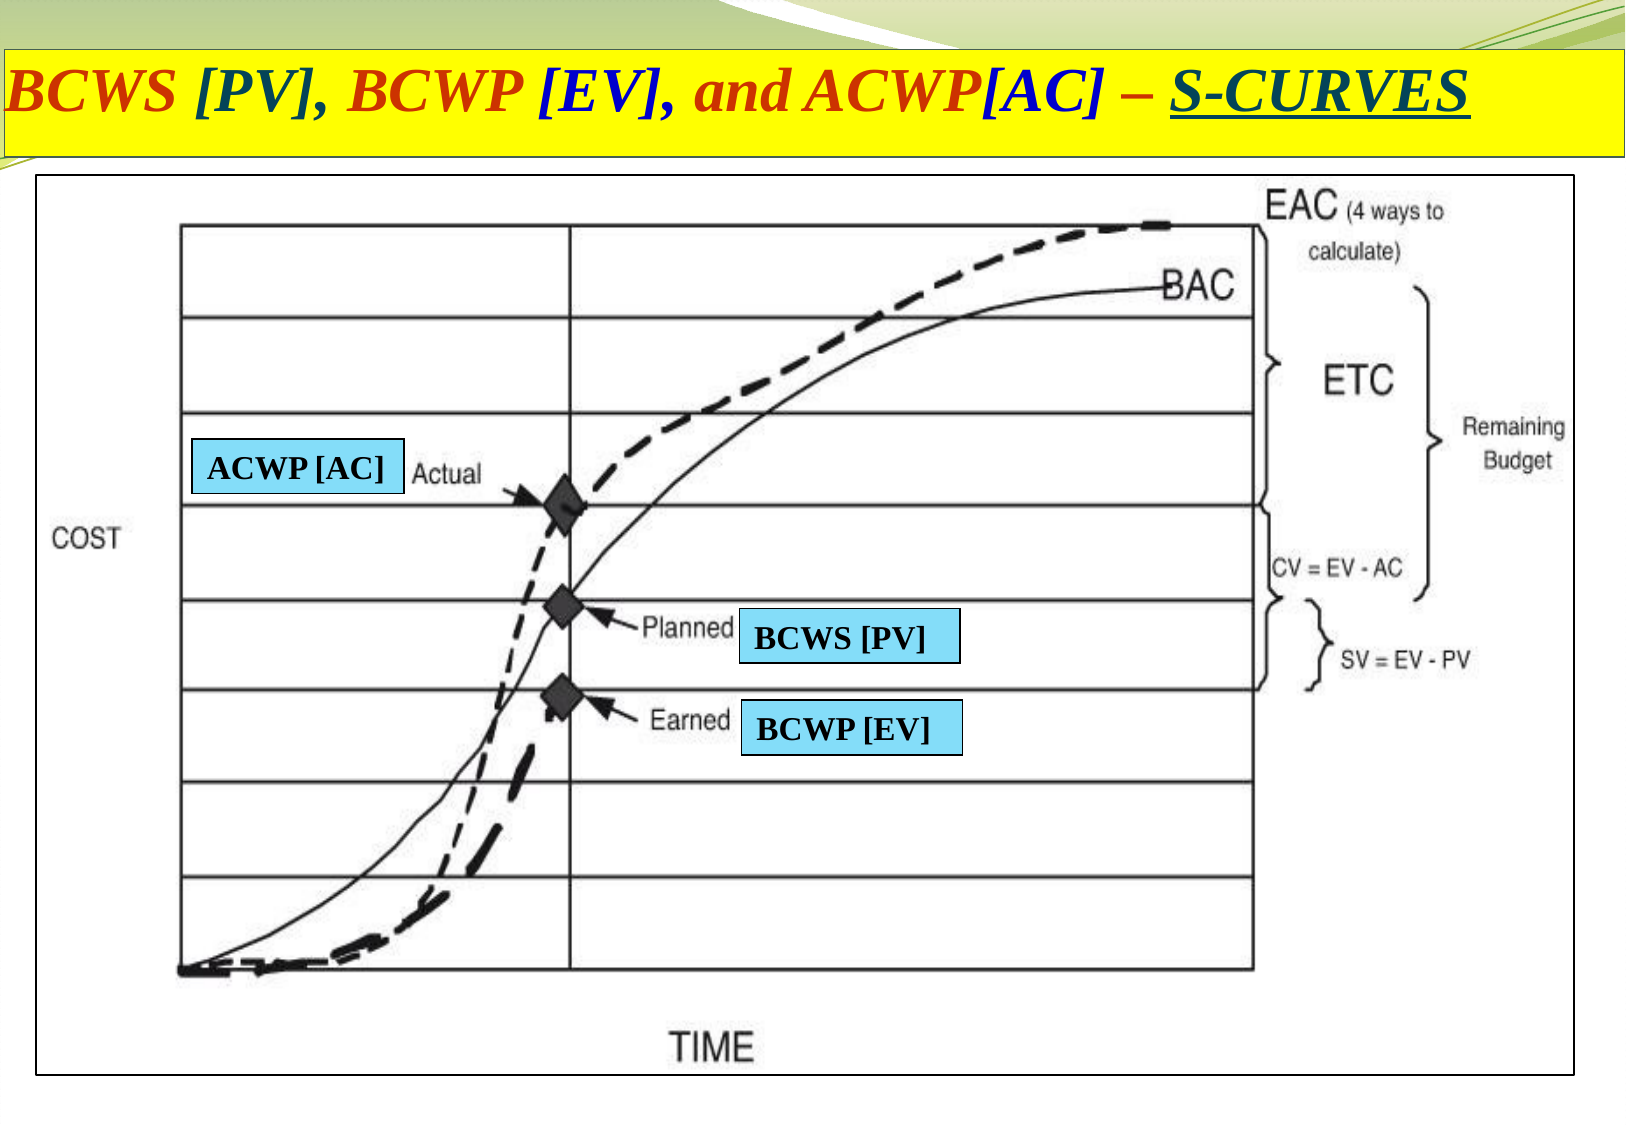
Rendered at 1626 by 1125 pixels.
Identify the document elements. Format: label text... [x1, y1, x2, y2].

picture [36, 175, 1574, 1074]
text_box BCWS [PV], BCWP [EV], and ACWP[AC] – S-CURVES [4, 49, 1625, 157]
